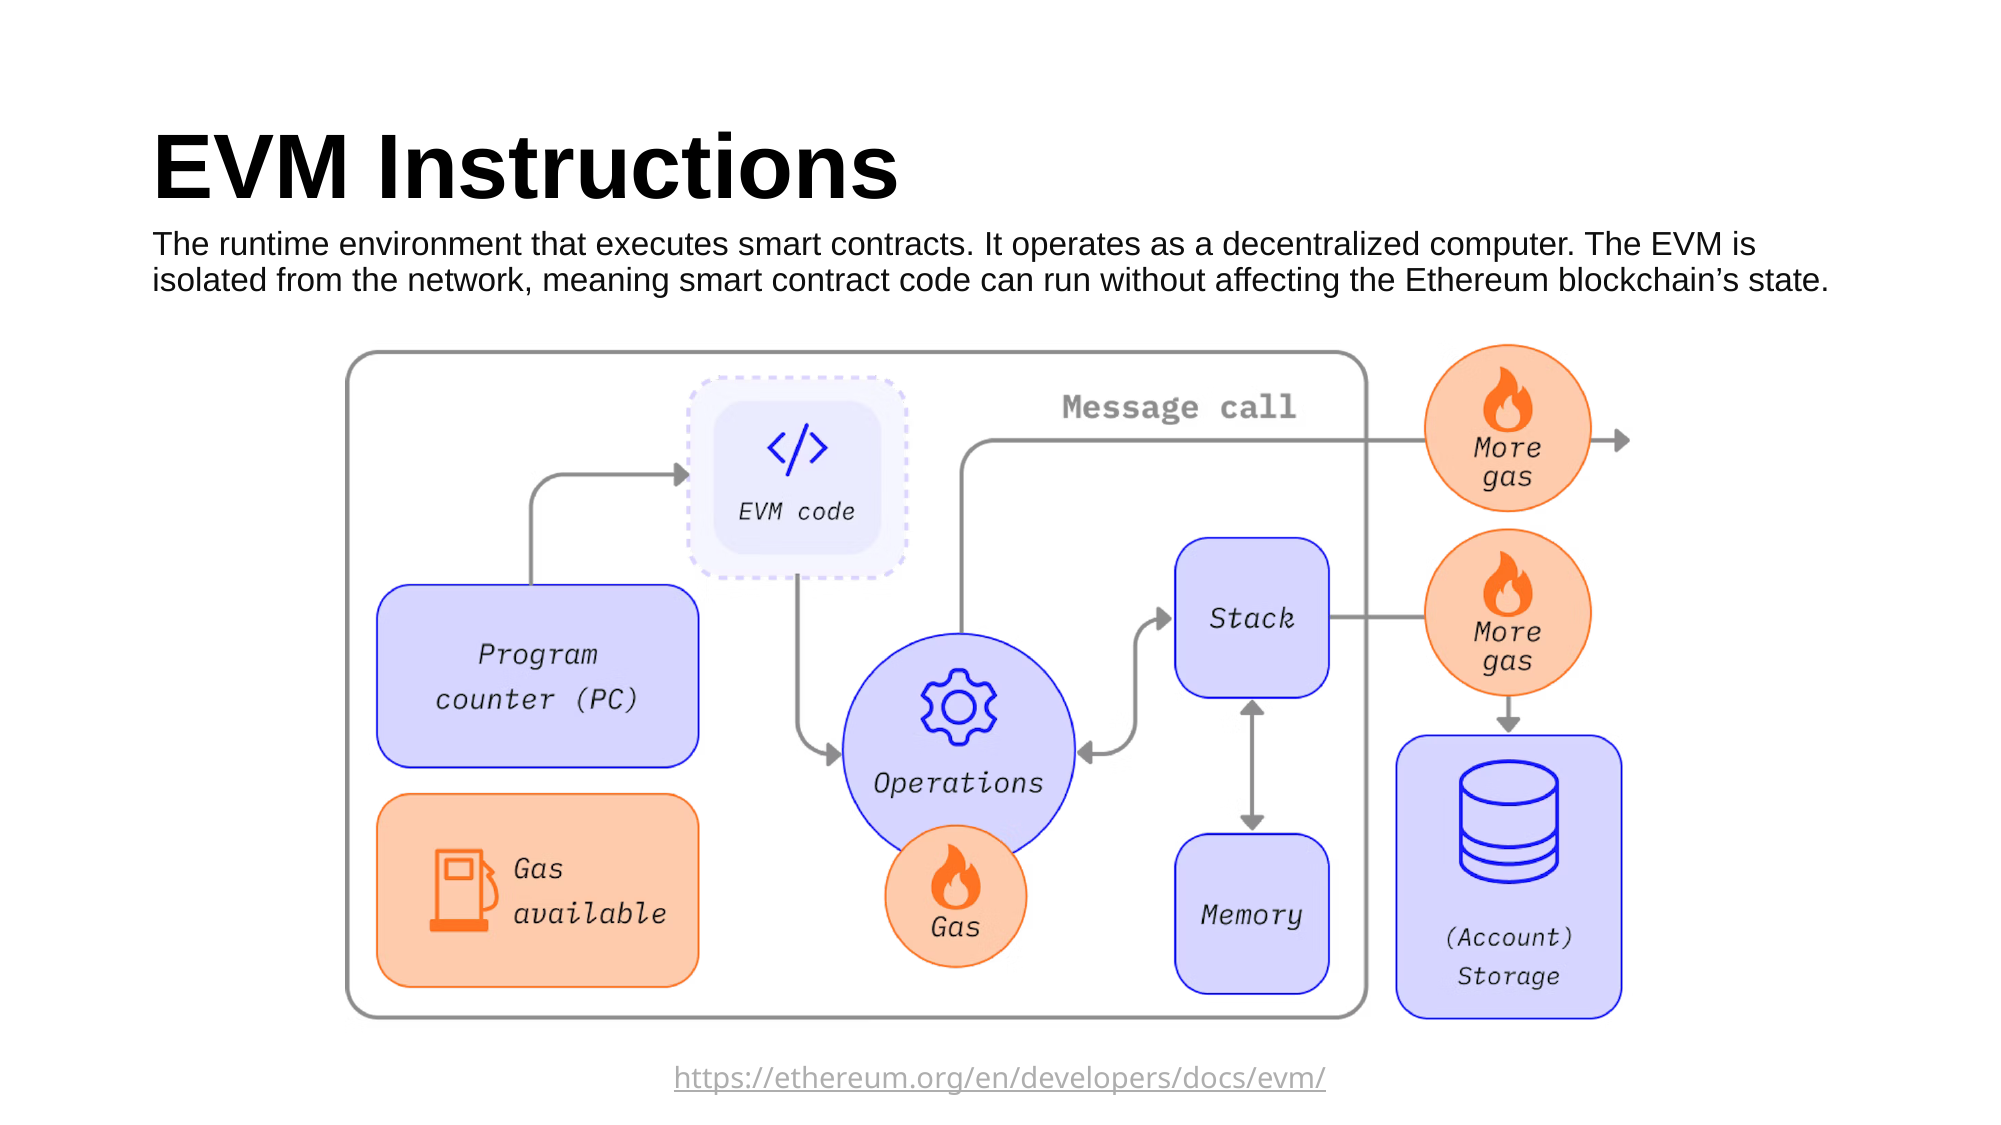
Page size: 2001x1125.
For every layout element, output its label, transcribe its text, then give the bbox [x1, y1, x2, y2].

picture [344, 317, 1656, 1053]
title EVM Instructions [137, 59, 1863, 219]
list The runtime environment that executes smart contracts. It operates as a decentralized computer. The EVM is isolated from the network, meaning smart contract code can run without affecting the Ethereum blockchain’s state. [137, 219, 1863, 318]
text_box https://ethereum.org/en/developers/docs/evm/ [658, 1053, 1342, 1106]
